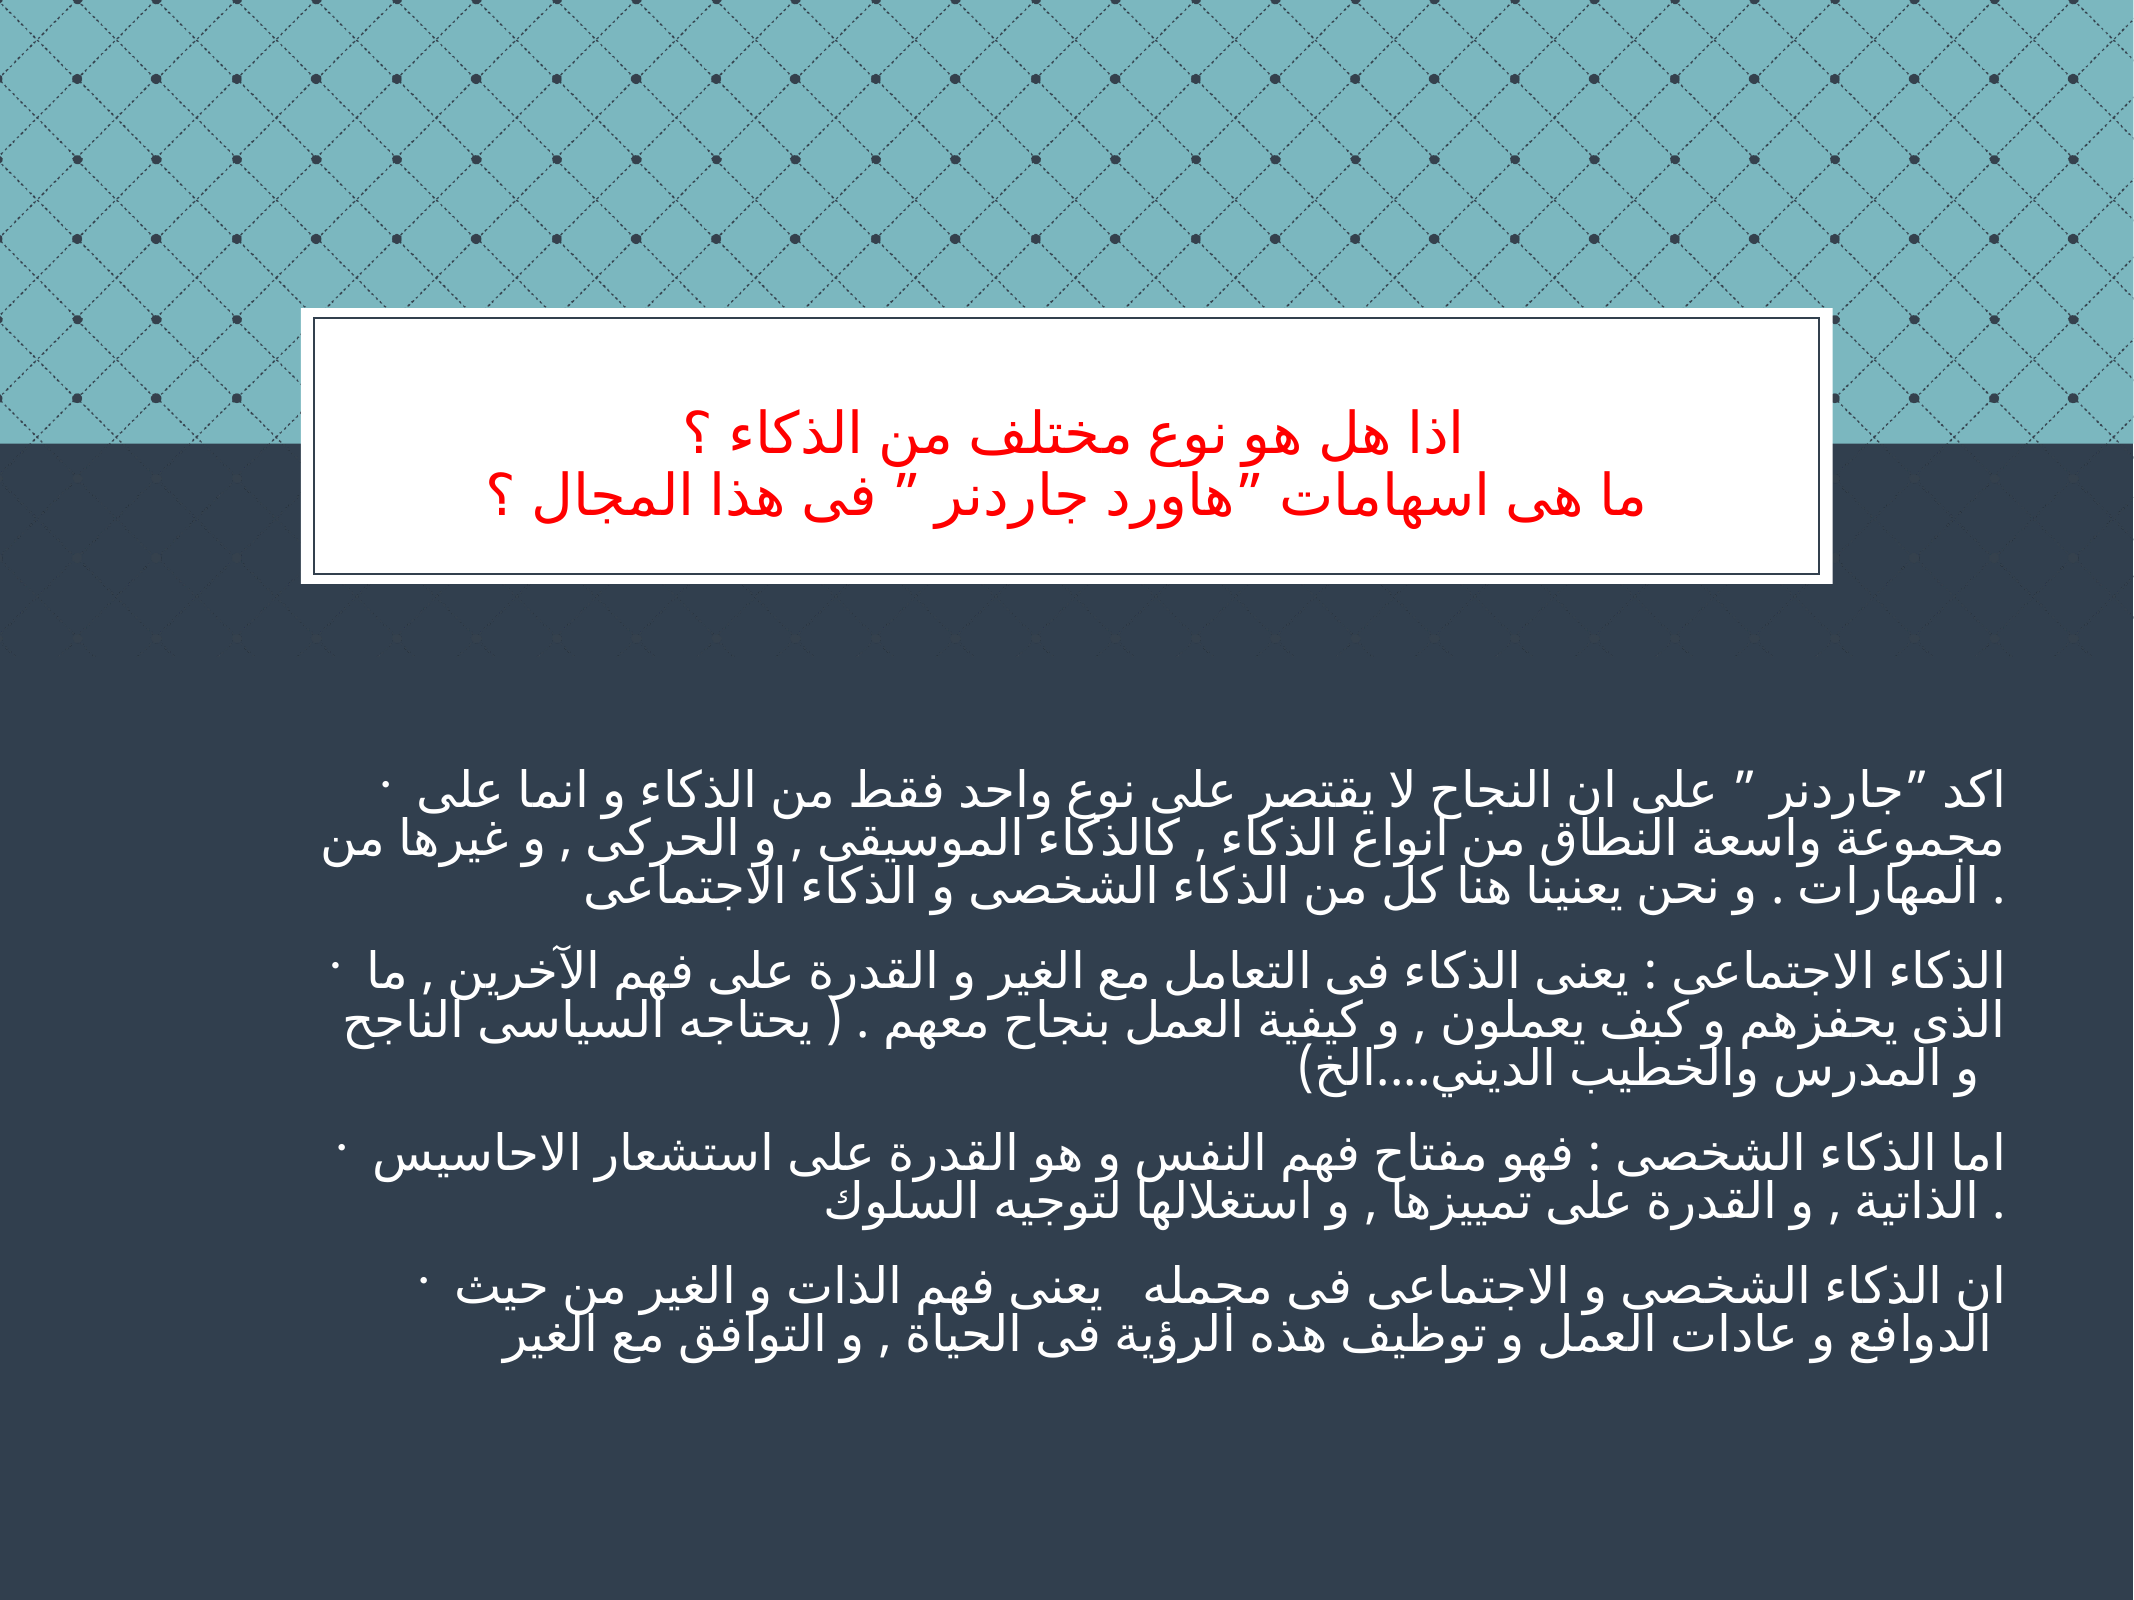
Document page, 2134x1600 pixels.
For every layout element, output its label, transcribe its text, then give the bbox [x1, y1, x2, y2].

title اذا هل هو نوع مختلف من الذكاء ؟ ما هى اسهامات ”هاورد جاردنر ” فى هذا المجال ؟ [301, 391, 1833, 540]
picture [0, 0, 2134, 657]
list اكد ”جاردنر ” على ان النجاح لا يقتصر على نوع واحد فقط من الذكاء و انما على مجموعة واسعة النطاق من انواع الذكاء , كالذكاء الموسيقى , و الحركى , و غيرها من المهارات . و نحن يعنينا هنا كل من الذكاء الشخصى و الذكاء الاجتماعى . الذكاء الاجتماعى : يعنى الذكاء فى التعامل مع الغير و القدرة على فهم الآخرين , ما الذى يحفزهم و كبف يعملون , و كيفية العمل بنجاح معهم . ( يحتاجه السياسى الناجح و المدرس والخطيب الديني....الخ) اما الذكاء الشخصى : فهو مفتاح فهم النفس و هو القدرة على استشعار الاحاسيس الذاتية , و القدرة على تمييزها , و استغلالها لتوجيه السلوك . ان الذكاء الشخصى و الاجتماعى فى مجمله يعنى فهم الذات و الغير من حيث الدوافع و عادات العمل و توظيف هذه الرؤية فى الحياة , و التوافق مع الغير [276, 684, 2007, 1447]
